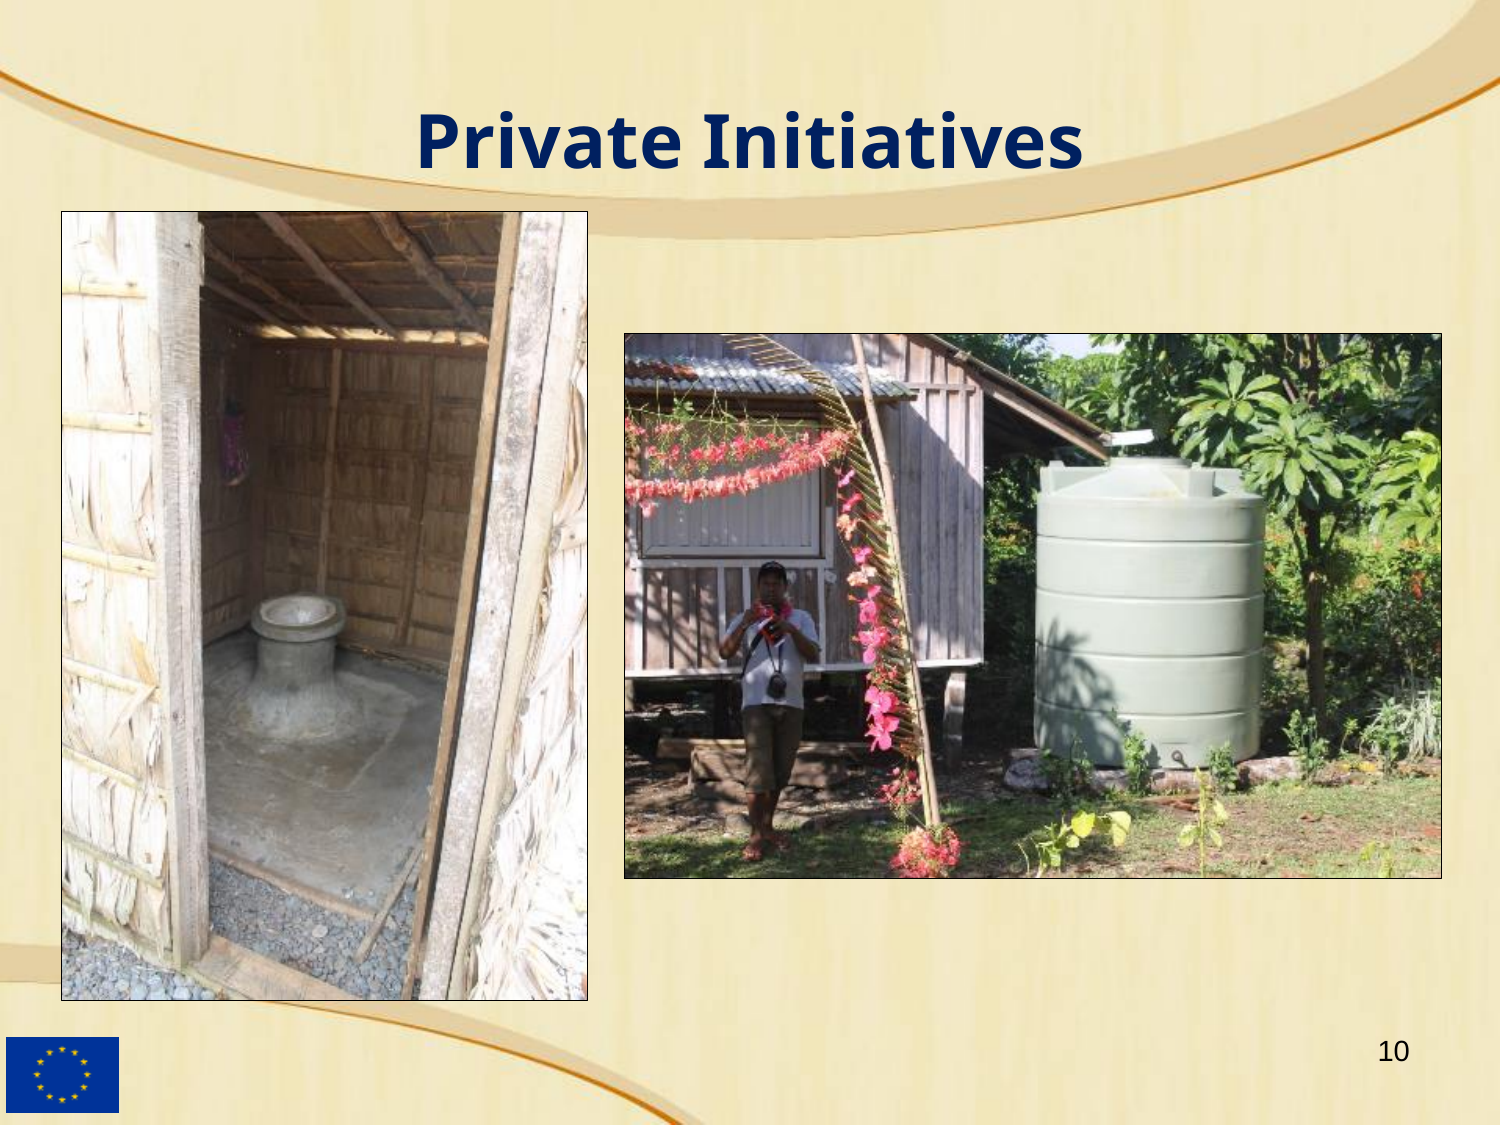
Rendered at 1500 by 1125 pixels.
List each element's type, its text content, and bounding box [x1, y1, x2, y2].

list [5, 1037, 119, 1113]
slide_number 10 [1074, 1024, 1426, 1103]
picture [0, 0, 1500, 1125]
title Private Initiatives [74, 44, 1426, 233]
